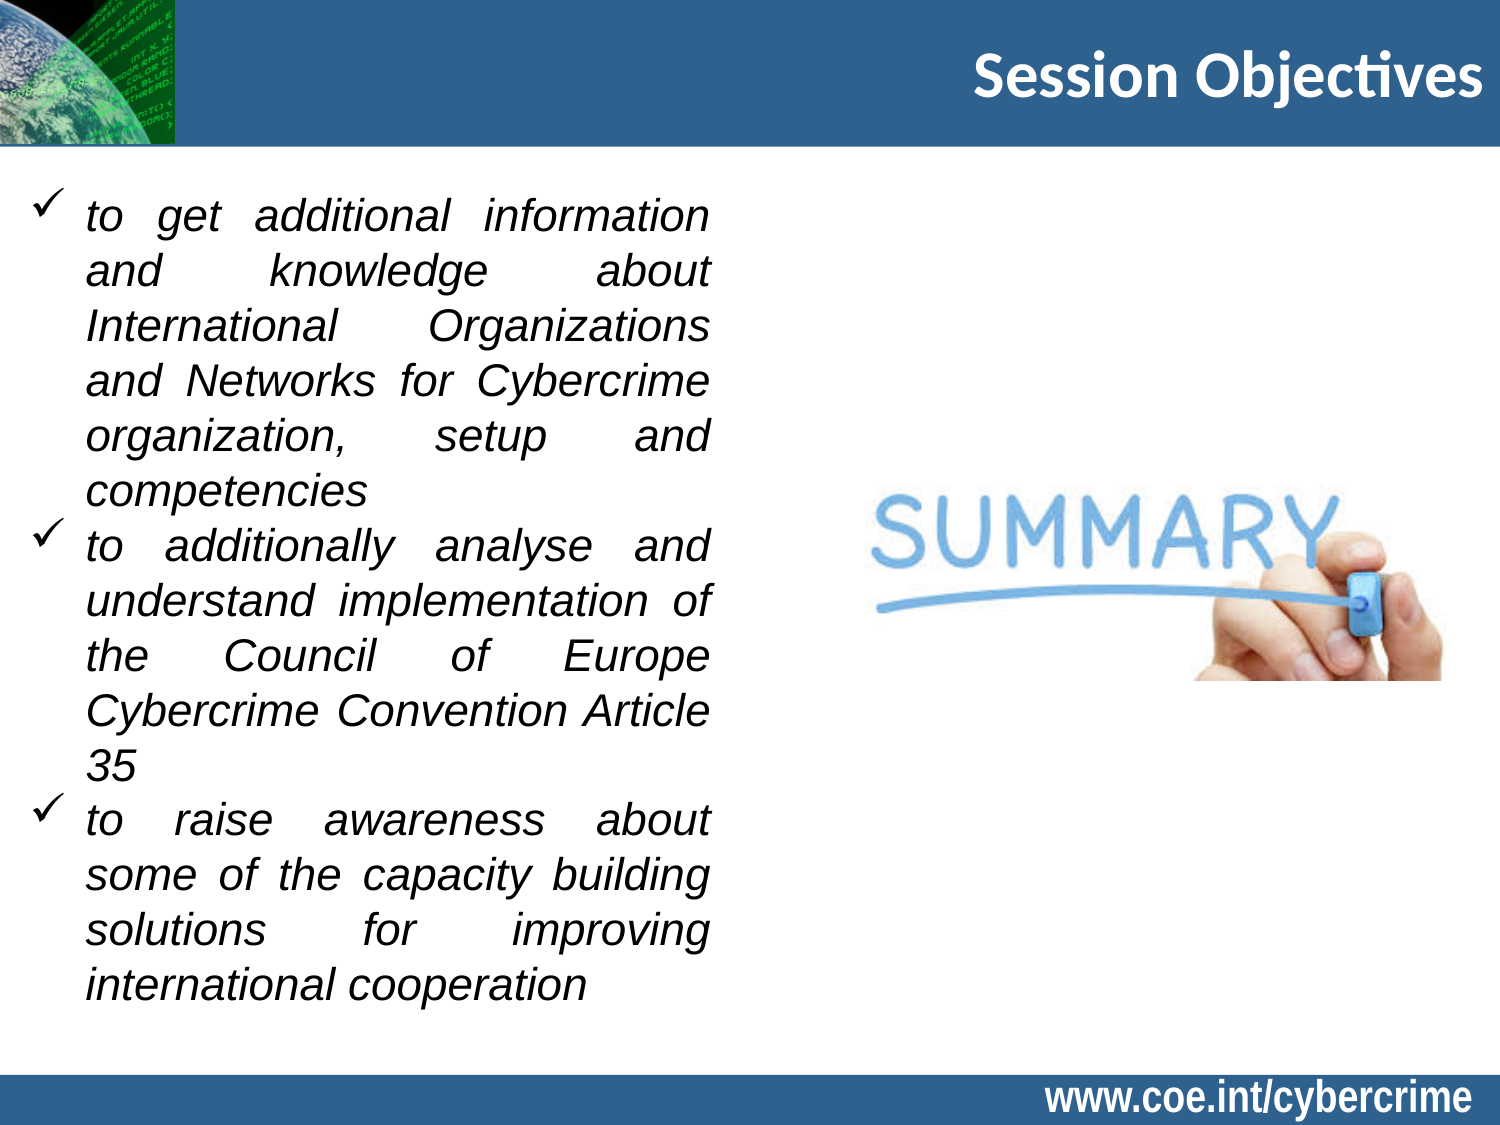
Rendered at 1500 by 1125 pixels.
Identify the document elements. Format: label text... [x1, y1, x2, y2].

picture [794, 443, 1461, 682]
text_box Session Objectives [177, 0, 1500, 149]
text_box www.coe.int/cybercrime [1030, 1059, 1500, 1125]
text_box [0, 1073, 1030, 1125]
text_box to get additional information and knowledge about International Organizations and Networks for Cybercrime organization, setup and competencies to additionally analyse and understand implementation of the Council of Europe Cybercrime Convention Article 35 to raise awareness about some of the capacity building solutions for improving international cooperation [14, 177, 726, 1018]
picture [0, 0, 175, 144]
